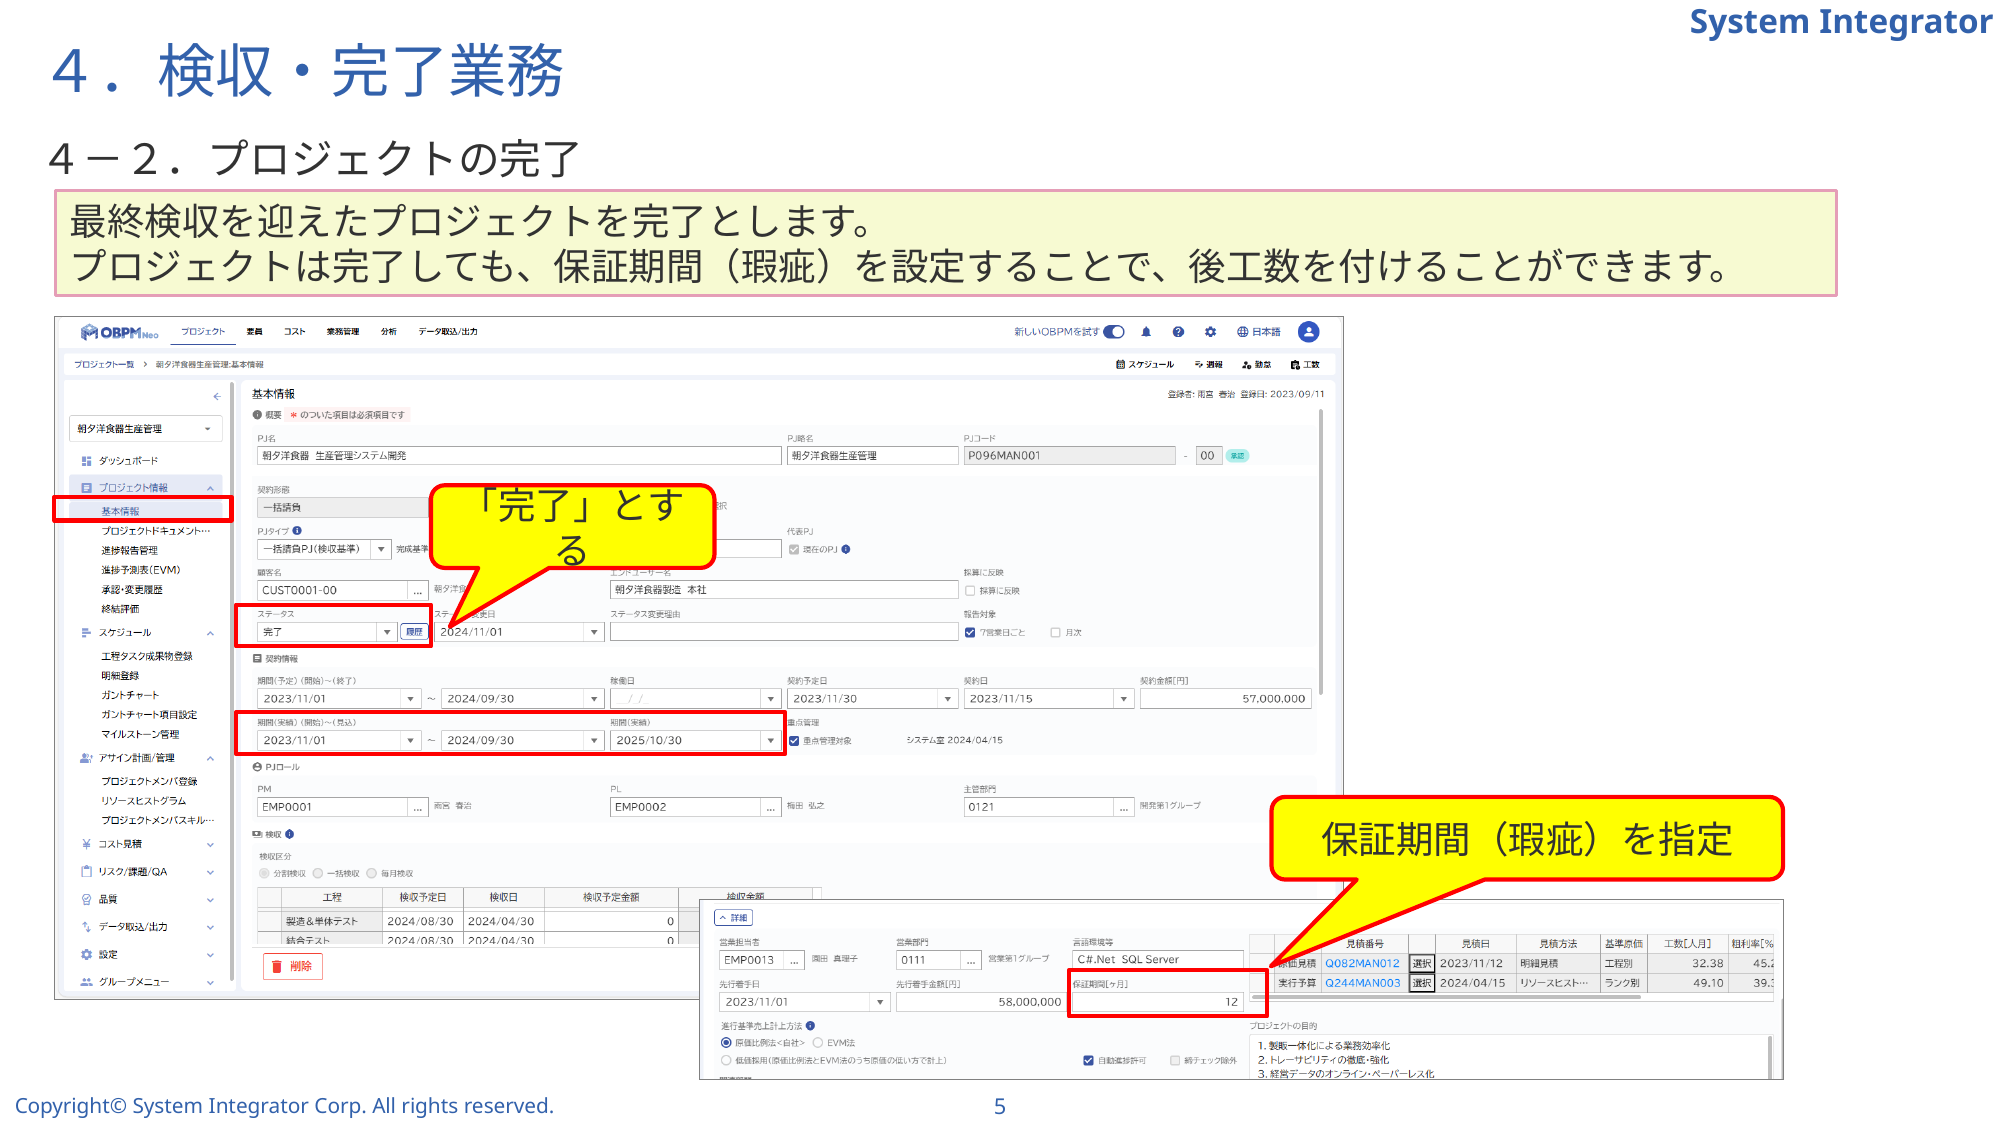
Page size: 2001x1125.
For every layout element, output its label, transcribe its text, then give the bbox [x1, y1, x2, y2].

picture [54, 316, 1784, 1081]
text_box 保証期間（瑕疵）を指定 [1349, 794, 1786, 898]
list ４－２．プロジェクトの完了 [25, 125, 1975, 244]
title ４．検収・完了業務 [25, 42, 1975, 95]
text_box 最終検収を迎えたプロジェクトを完了とします。 プロジェクトは完了しても、保証期間（瑕疵）を設定することで、後工数を付けることができます。 [55, 190, 1837, 296]
